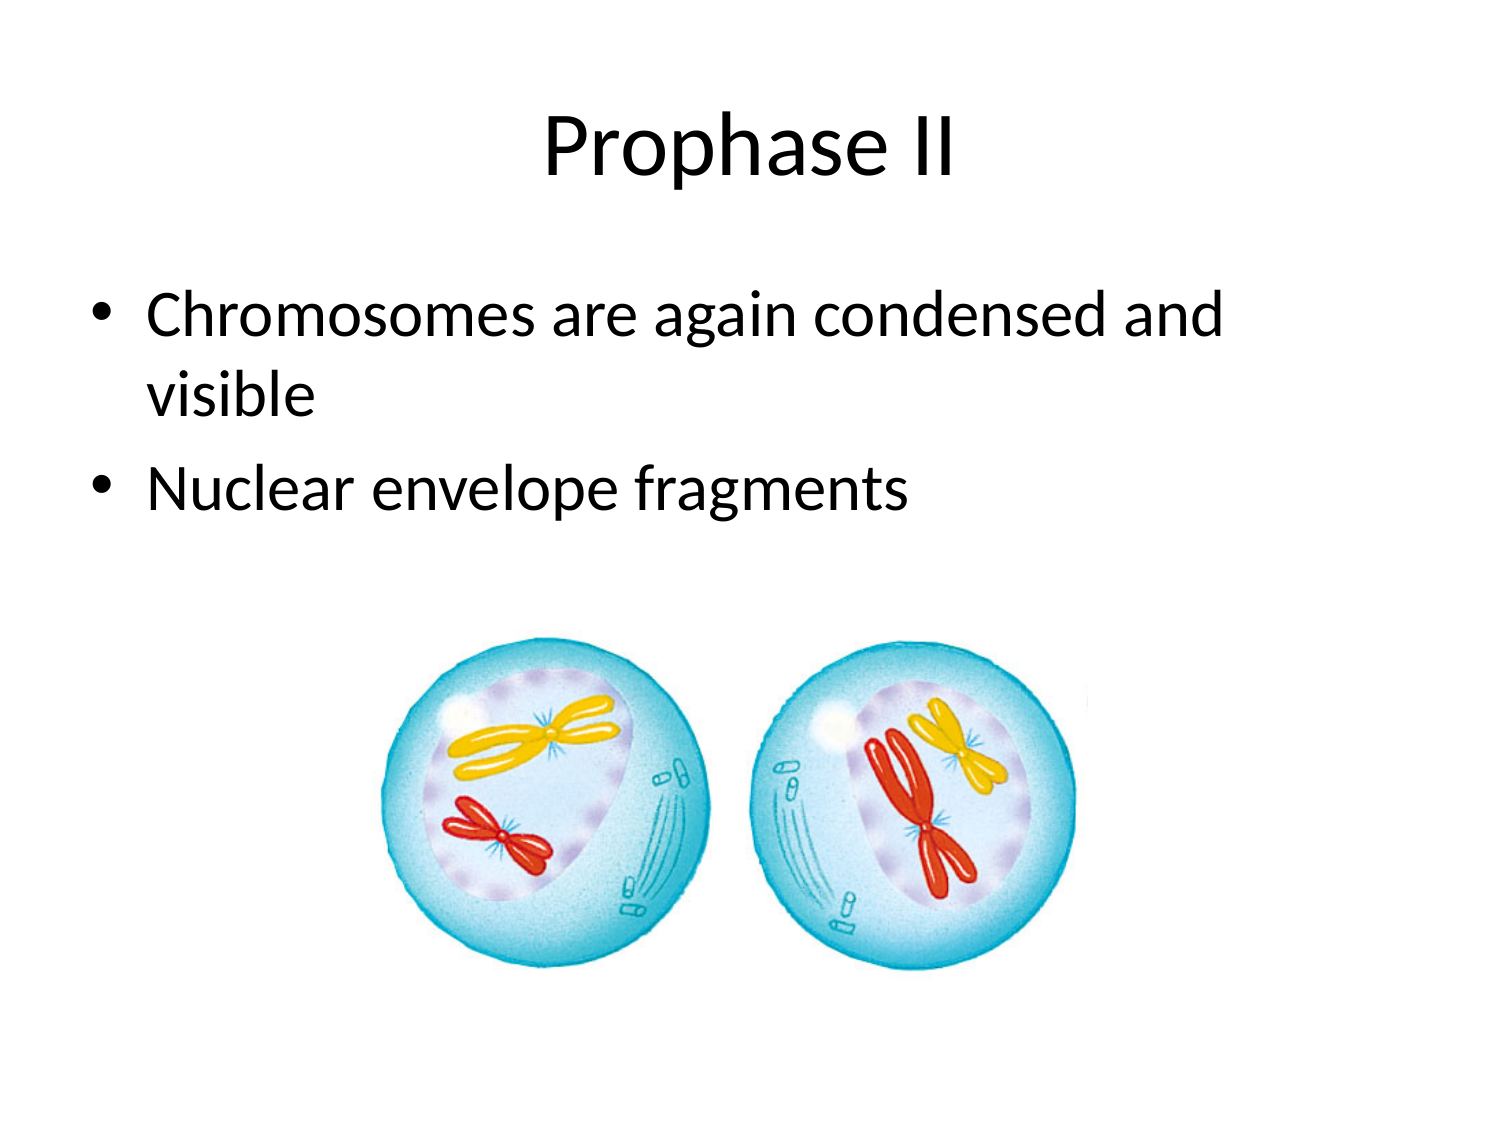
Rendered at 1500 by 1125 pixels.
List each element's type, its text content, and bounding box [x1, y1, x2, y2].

list Chromosomes are again condensed and visible Nuclear envelope fragments [75, 262, 1425, 1005]
title Prophase II [75, 45, 1425, 233]
picture [362, 612, 1088, 989]
